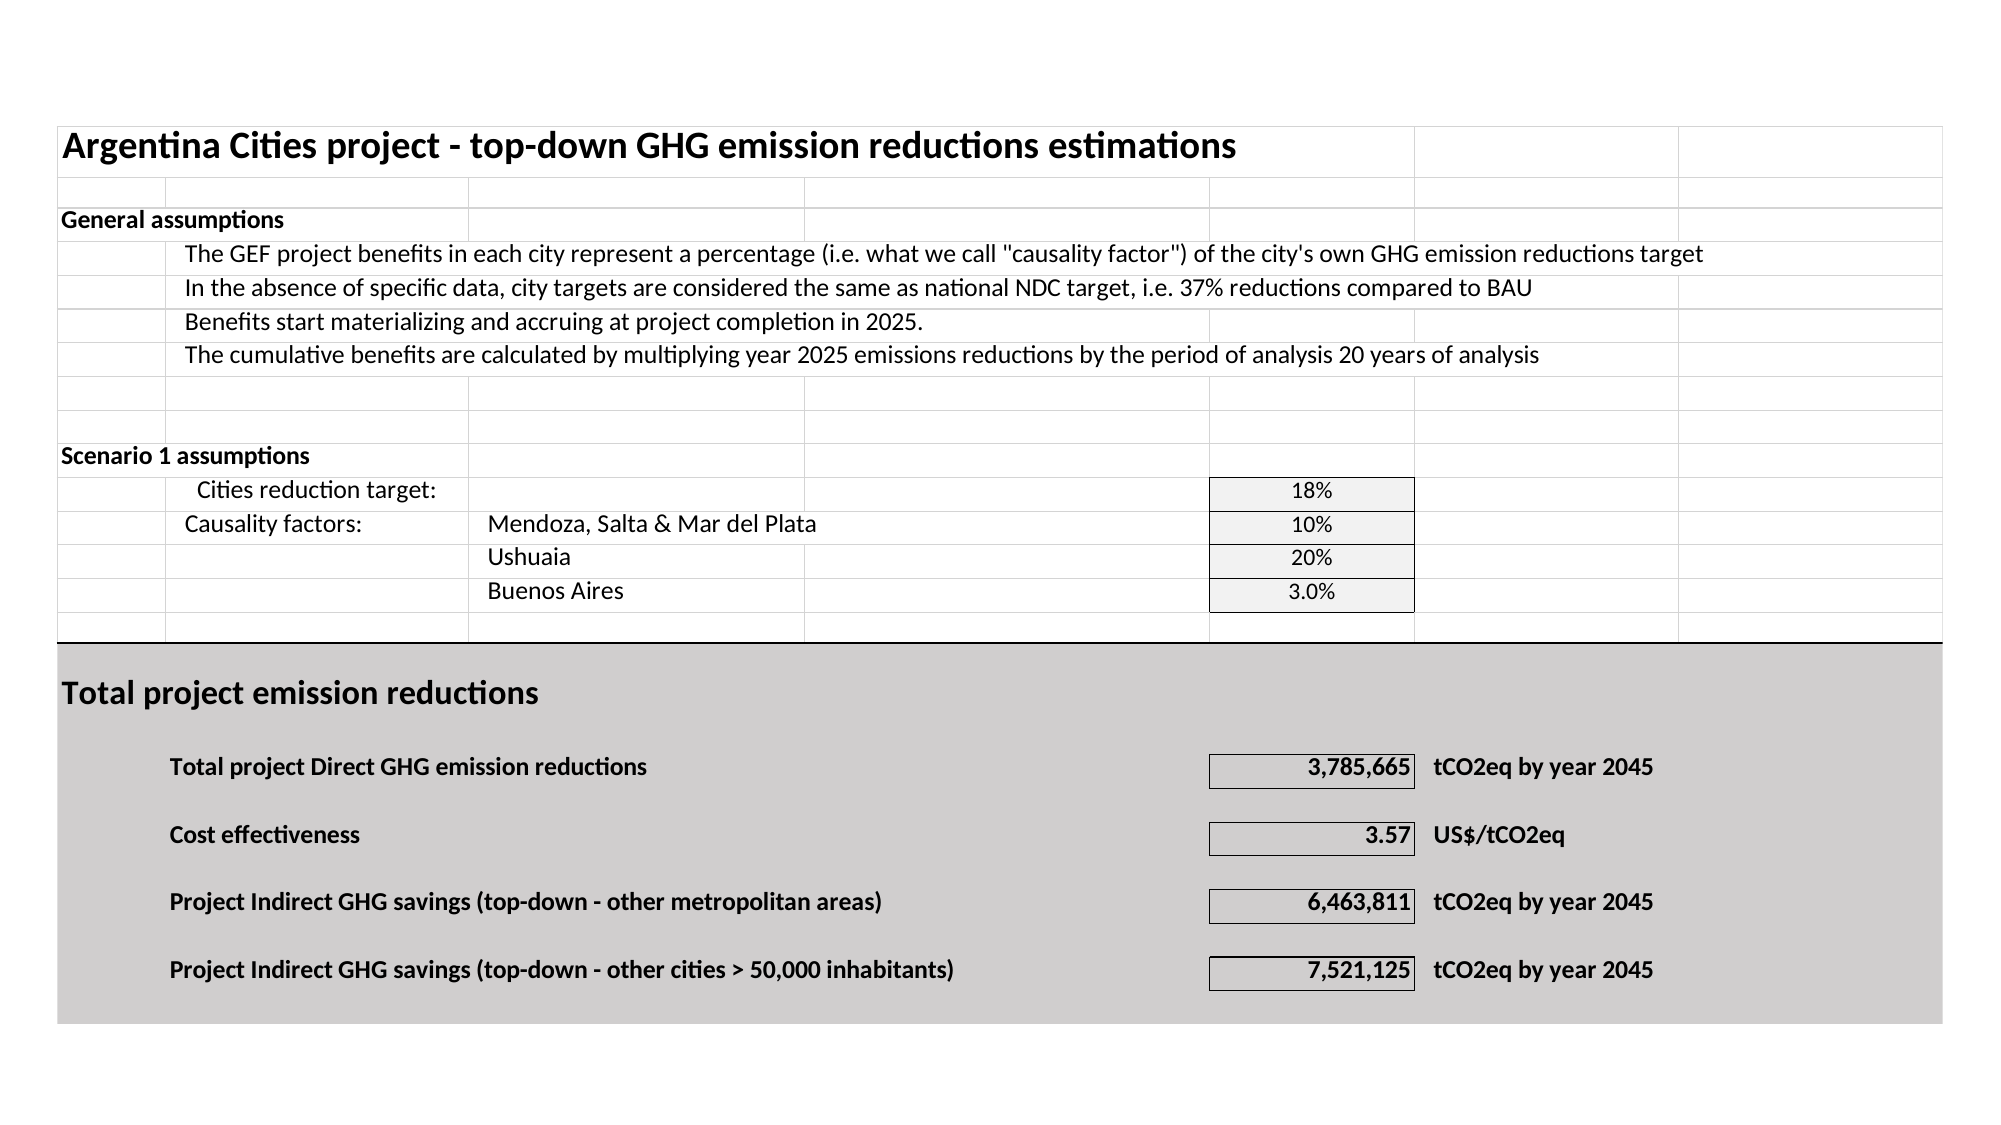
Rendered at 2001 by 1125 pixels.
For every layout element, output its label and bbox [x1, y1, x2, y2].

picture [56, 126, 1944, 1025]
